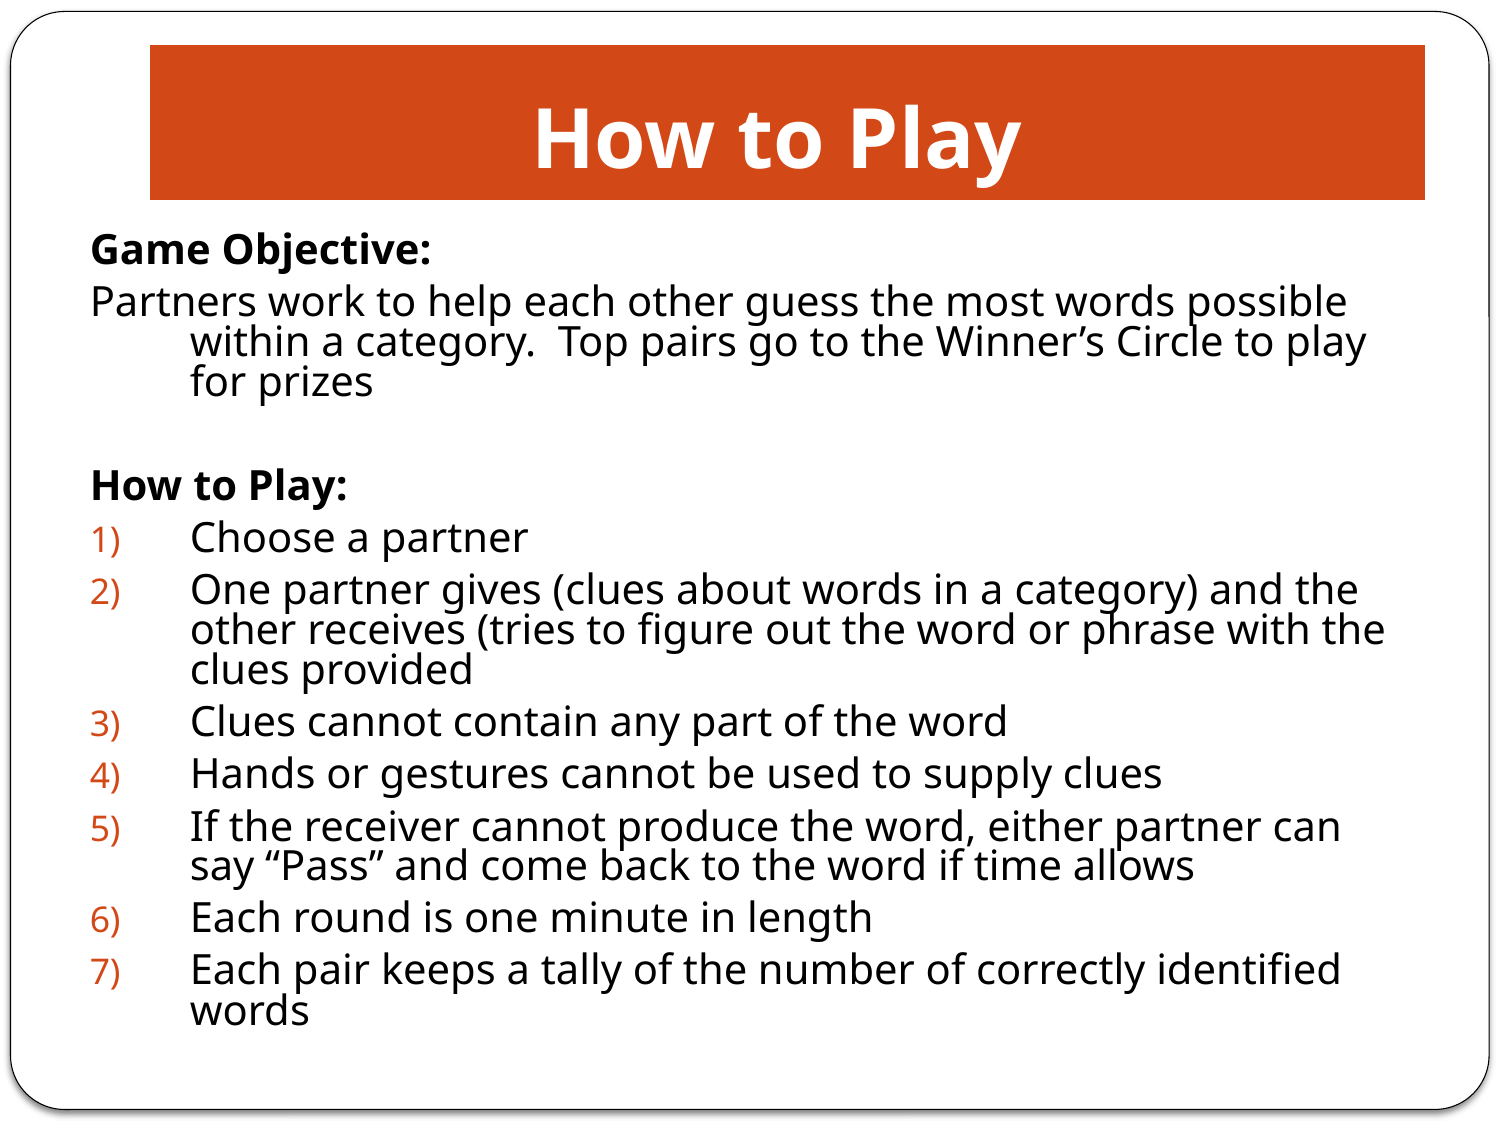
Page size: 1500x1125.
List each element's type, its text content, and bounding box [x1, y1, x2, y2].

list Game Objective: Partners work to help each other guess the most words possible within a category. Top pairs go to the Winner’s Circle to play for prizes How to Play: Choose a partner One partner gives (clues about words in a category) and the other receives (tries to figure out the word or phrase with the clues provided Clues cannot contain any part of the word Hands or gestures cannot be used to supply clues If the receiver cannot produce the word, either partner can say “Pass” and come back to the word if time allows Each round is one minute in length Each pair keeps a tally of the number of correctly identified words [75, 224, 1425, 1005]
title How to Play [150, 45, 1425, 200]
